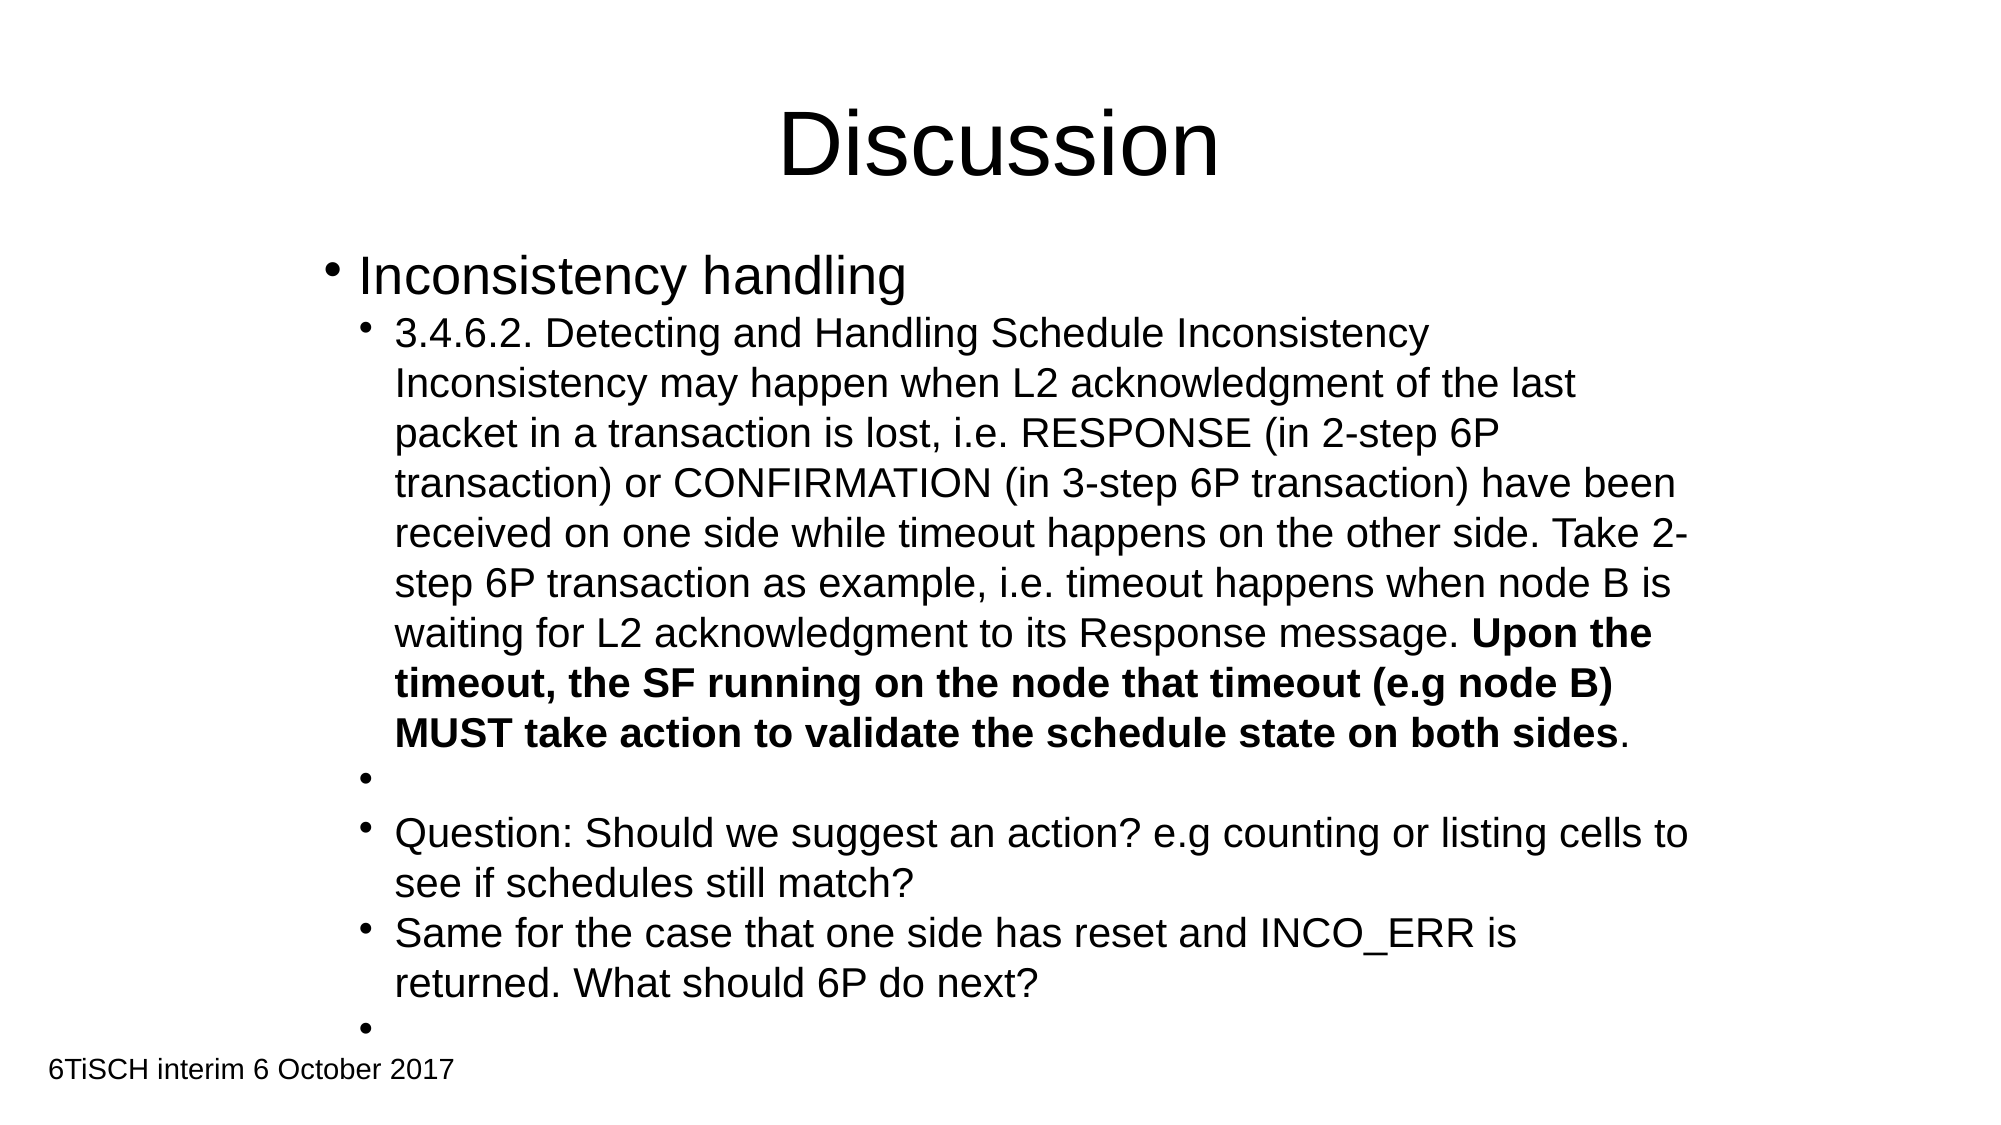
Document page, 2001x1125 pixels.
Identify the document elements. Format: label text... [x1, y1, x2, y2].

text_box Discussion [324, 45, 1675, 233]
text_box Inconsistency handling 3.4.6.2. Detecting and Handling Schedule Inconsistency Inconsistency may happen when L2 acknowledgment of the last packet in a transaction is lost, i.e. RESPONSE (in 2-step 6P transaction) or CONFIRMATION (in 3-step 6P transaction) have been received on one side while timeout happens on the other side. Take 2-step 6P transaction as example, i.e. timeout happens when node B is waiting for L2 acknowledgment to its Response message. Upon the timeout, the SF running on the node that timeout (e.g node B) MUST take action to validate the schedule state on both sides. Question: Should we suggest an action? e.g counting or listing cells to see if schedules still match? Same for the case that one side has reset and INCO_ERR is returned. What should 6P do next? [308, 233, 1705, 1063]
